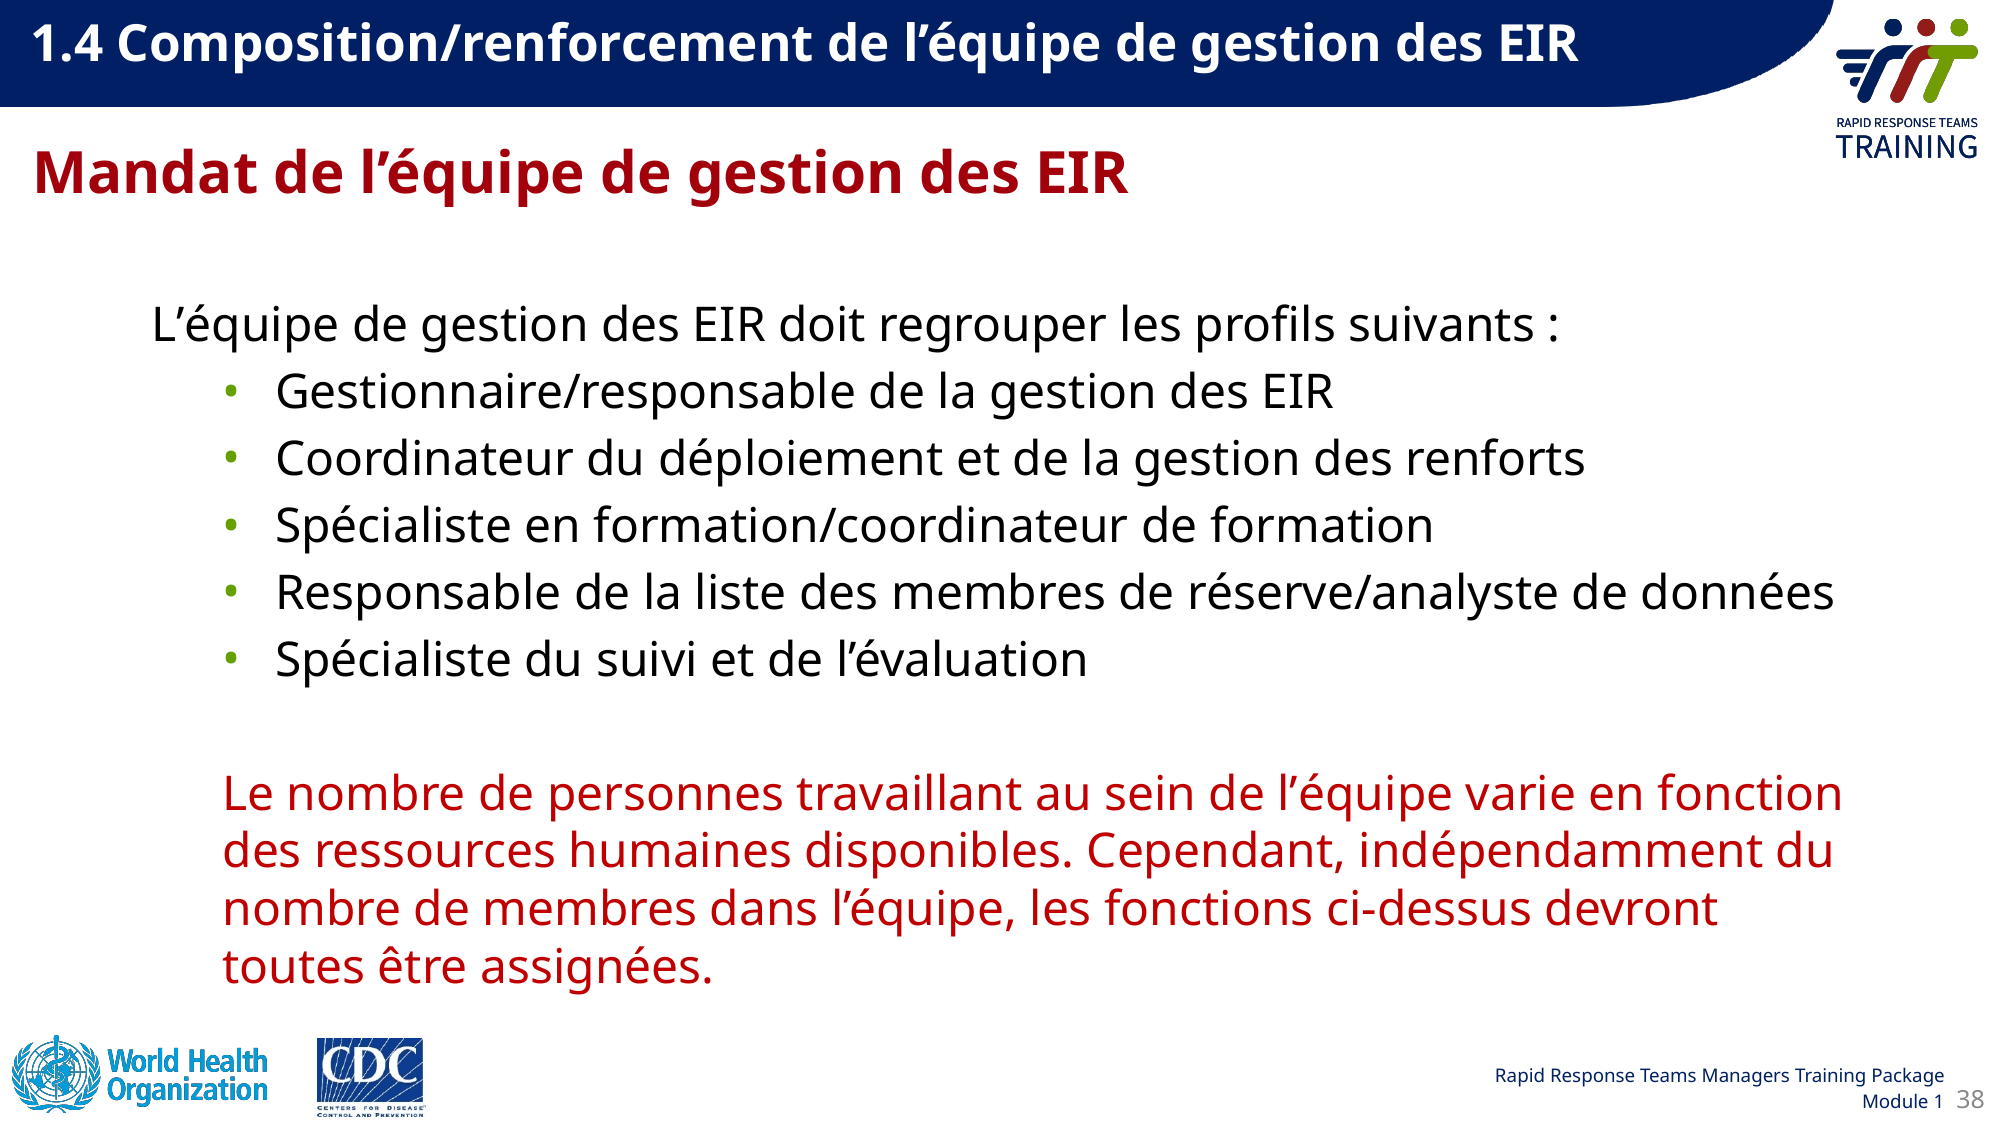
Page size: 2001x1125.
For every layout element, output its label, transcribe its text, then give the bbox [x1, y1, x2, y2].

list Lʼéquipe de gestion des EIR doit regrouper les profils suivants : Gestionnaire/responsable de la gestion des EIR Coordinateur du déploiement et de la gestion des renforts Spécialiste en formation/coordinateur de formation Responsable de la liste des membres de réserve/analyste de données Spécialiste du suivi et de l’évaluation Le nombre de personnes travaillant au sein de lʼéquipe varie en fonction des ressources humaines disponibles. Cependant, indépendamment du nombre de membres dans l’équipe, les fonctions ci-dessus devront toutes être assignées. [142, 291, 1857, 1057]
picture [30, 1083, 37, 1091]
picture [46, 1056, 54, 1062]
picture [12, 1035, 54, 1068]
picture [22, 1062, 26, 1077]
picture [34, 1054, 43, 1078]
picture [317, 1057, 426, 1117]
picture [40, 1062, 47, 1070]
picture [71, 1053, 90, 1091]
picture [50, 1108, 62, 1113]
text_box 38 [1557, 1075, 1993, 1121]
picture [0, 0, 1978, 167]
picture [36, 1088, 78, 1105]
list 1.4 Composition/renforcement de l’équipe de gestion des EIR [8, 9, 1808, 117]
picture [24, 1054, 36, 1087]
text_box Mandat de l’équipe de gestion des EIR [24, 135, 1537, 238]
picture [59, 1035, 267, 1113]
picture [12, 1083, 48, 1113]
picture [219, 1057, 229, 1063]
